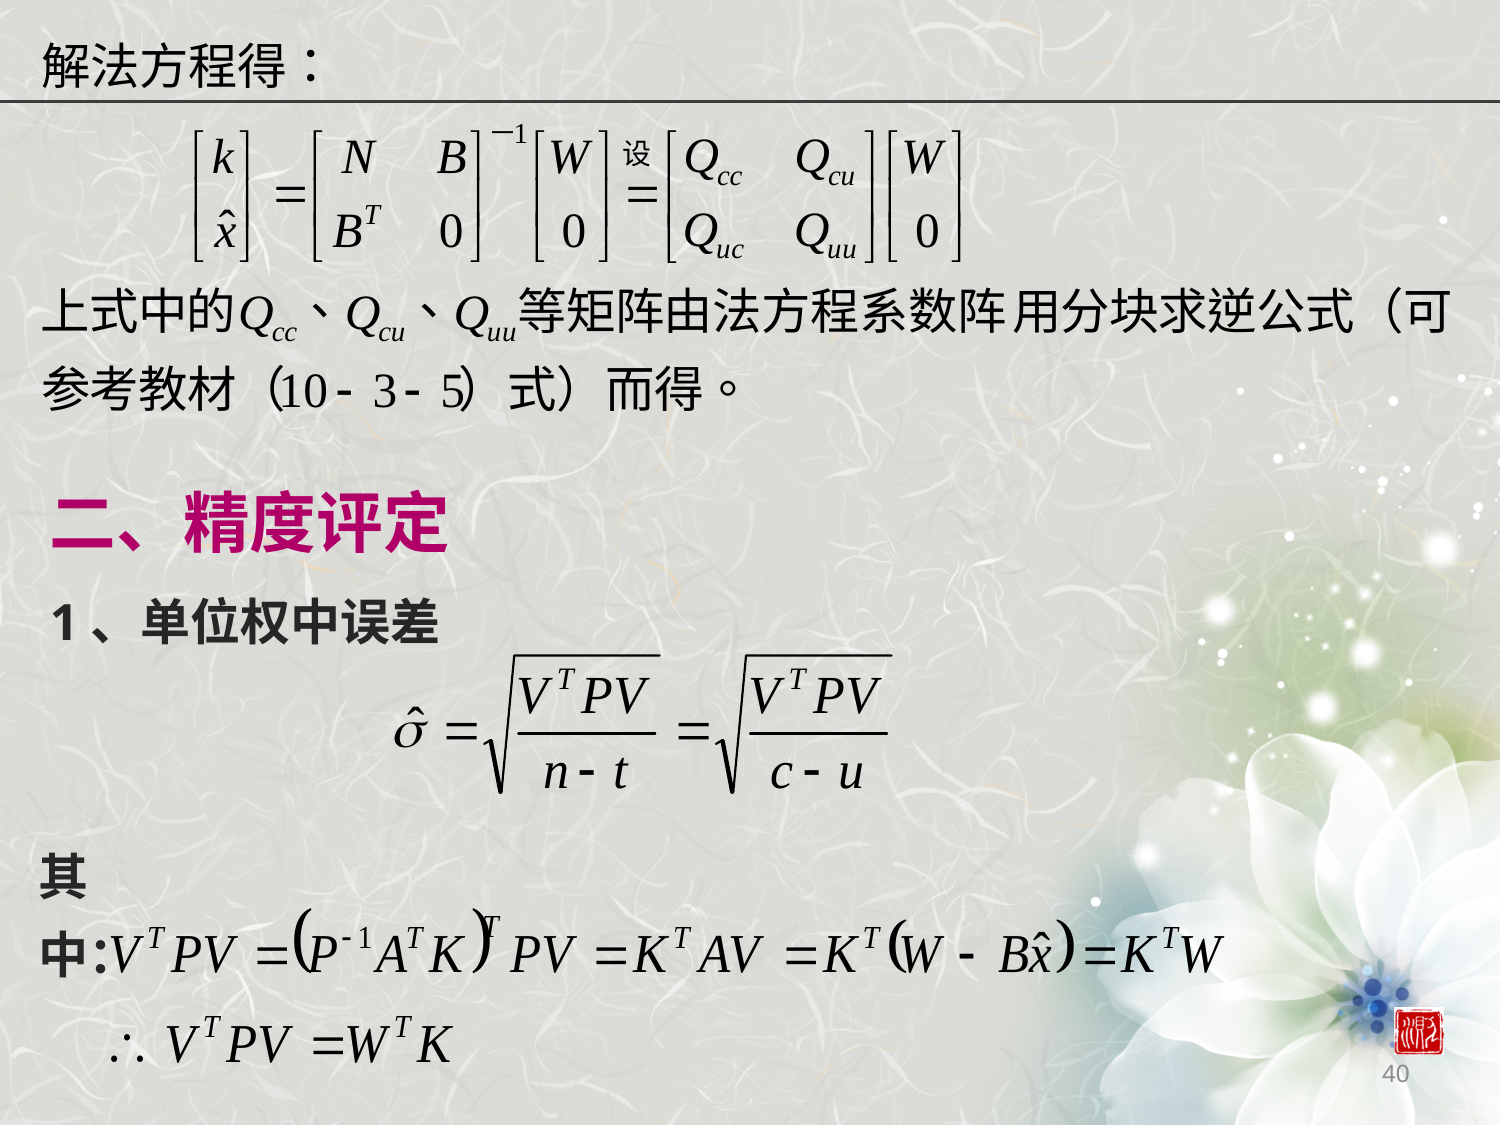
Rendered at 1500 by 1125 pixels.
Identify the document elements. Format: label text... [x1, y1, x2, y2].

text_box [105, 902, 1239, 1086]
picture [0, 0, 1500, 100]
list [34, 34, 1466, 423]
text_box 其中： [23, 820, 164, 991]
slide_number 40 [1074, 1042, 1425, 1103]
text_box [386, 644, 903, 806]
picture [0, 103, 1500, 1125]
text_box 二、精度评定 1、单位权中误差 [35, 433, 1161, 659]
